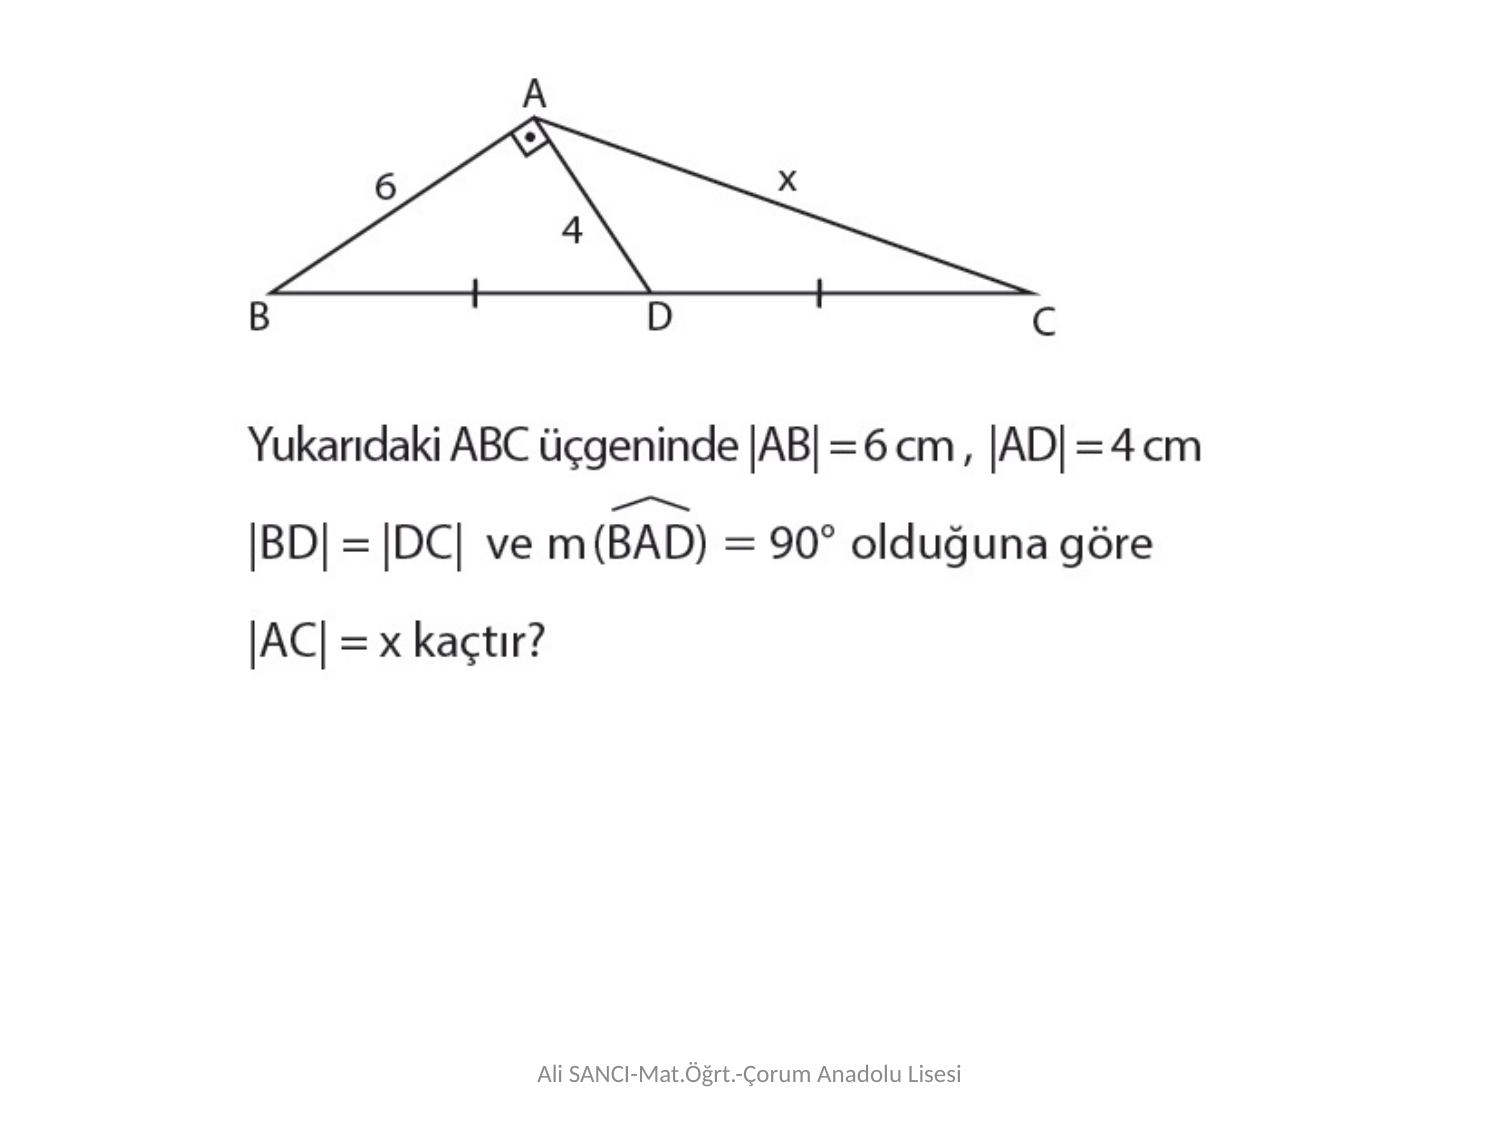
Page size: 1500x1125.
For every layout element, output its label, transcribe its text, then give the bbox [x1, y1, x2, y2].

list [206, 0, 1225, 698]
footer Ali SANCI-Mat.Öğrt.-Çorum Anadolu Lisesi [512, 1042, 988, 1103]
